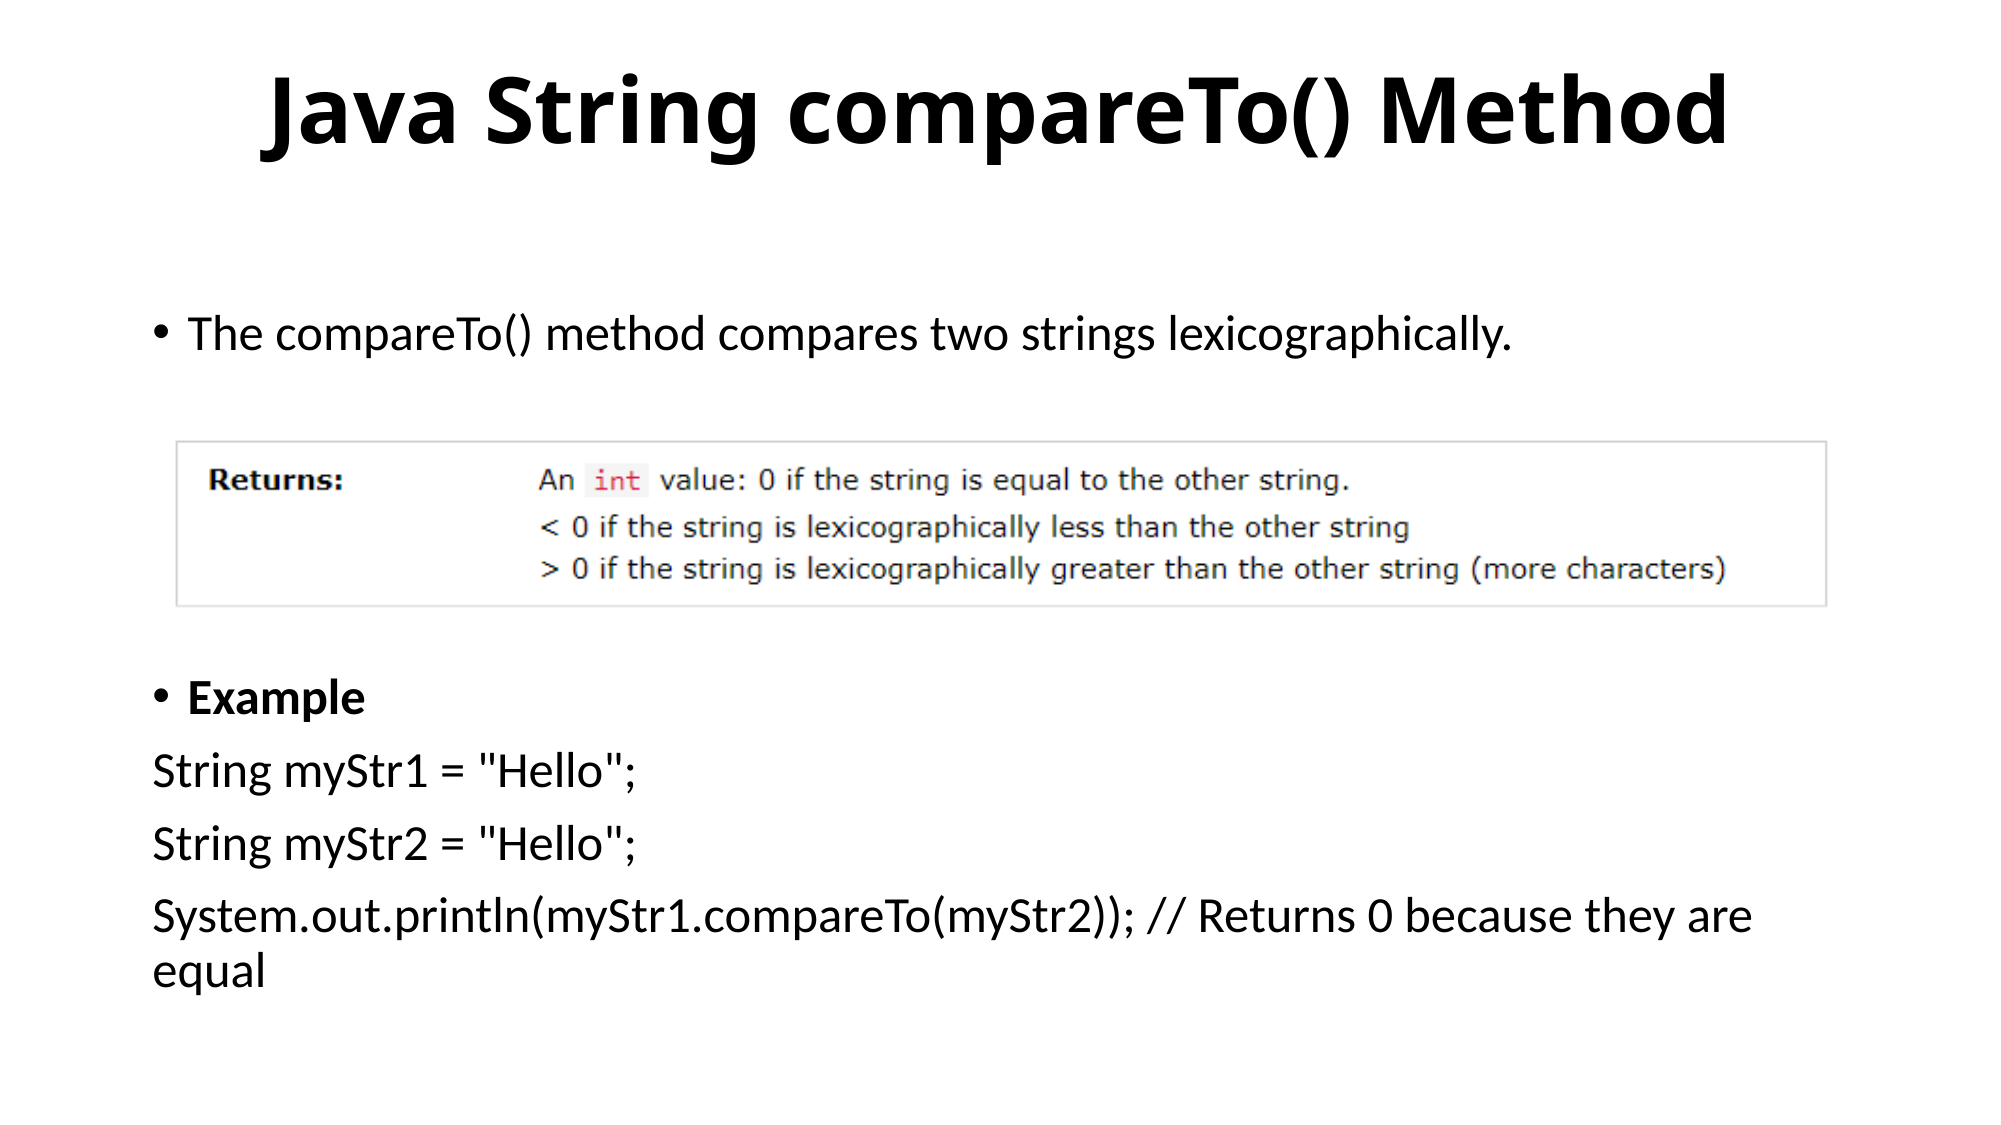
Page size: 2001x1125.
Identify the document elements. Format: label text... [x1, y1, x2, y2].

list The compareTo() method compares two strings lexicographically. Example String myStr1 = "Hello"; String myStr2 = "Hello"; System.out.println(myStr1.compareTo(myStr2)); // Returns 0 because they are equal [137, 299, 1863, 1014]
title Java String compareTo() Method [137, 59, 1863, 278]
picture [163, 426, 1837, 615]
